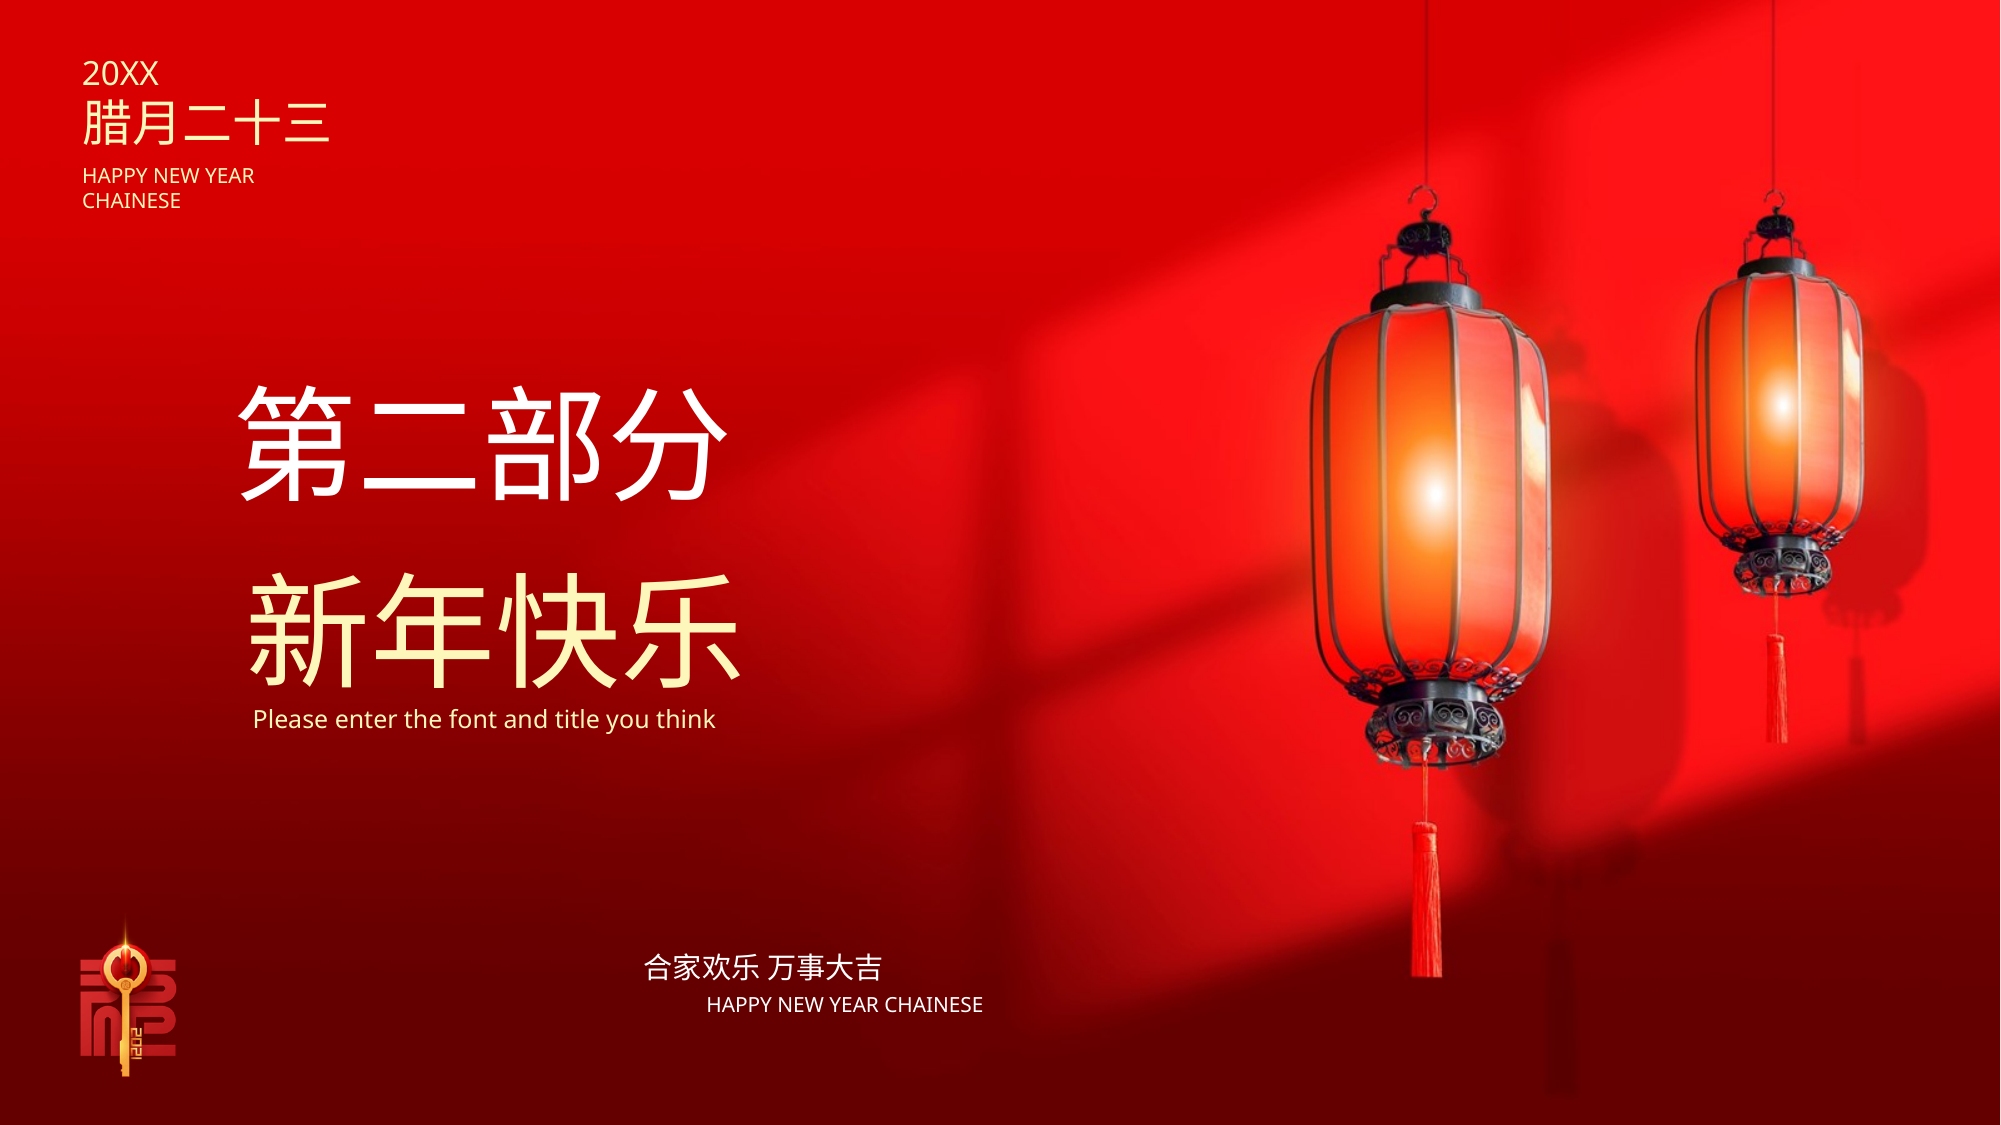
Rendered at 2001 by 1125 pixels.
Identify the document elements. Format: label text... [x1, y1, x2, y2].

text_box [66, 44, 373, 221]
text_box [39, 913, 237, 1100]
text_box 合家欢乐 万事大吉 [628, 942, 1351, 993]
text_box 第二部分 [217, 358, 799, 524]
picture [0, 0, 2001, 1125]
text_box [230, 545, 1047, 742]
text_box HAPPY NEW YEAR CHAINESE [691, 984, 1288, 1025]
